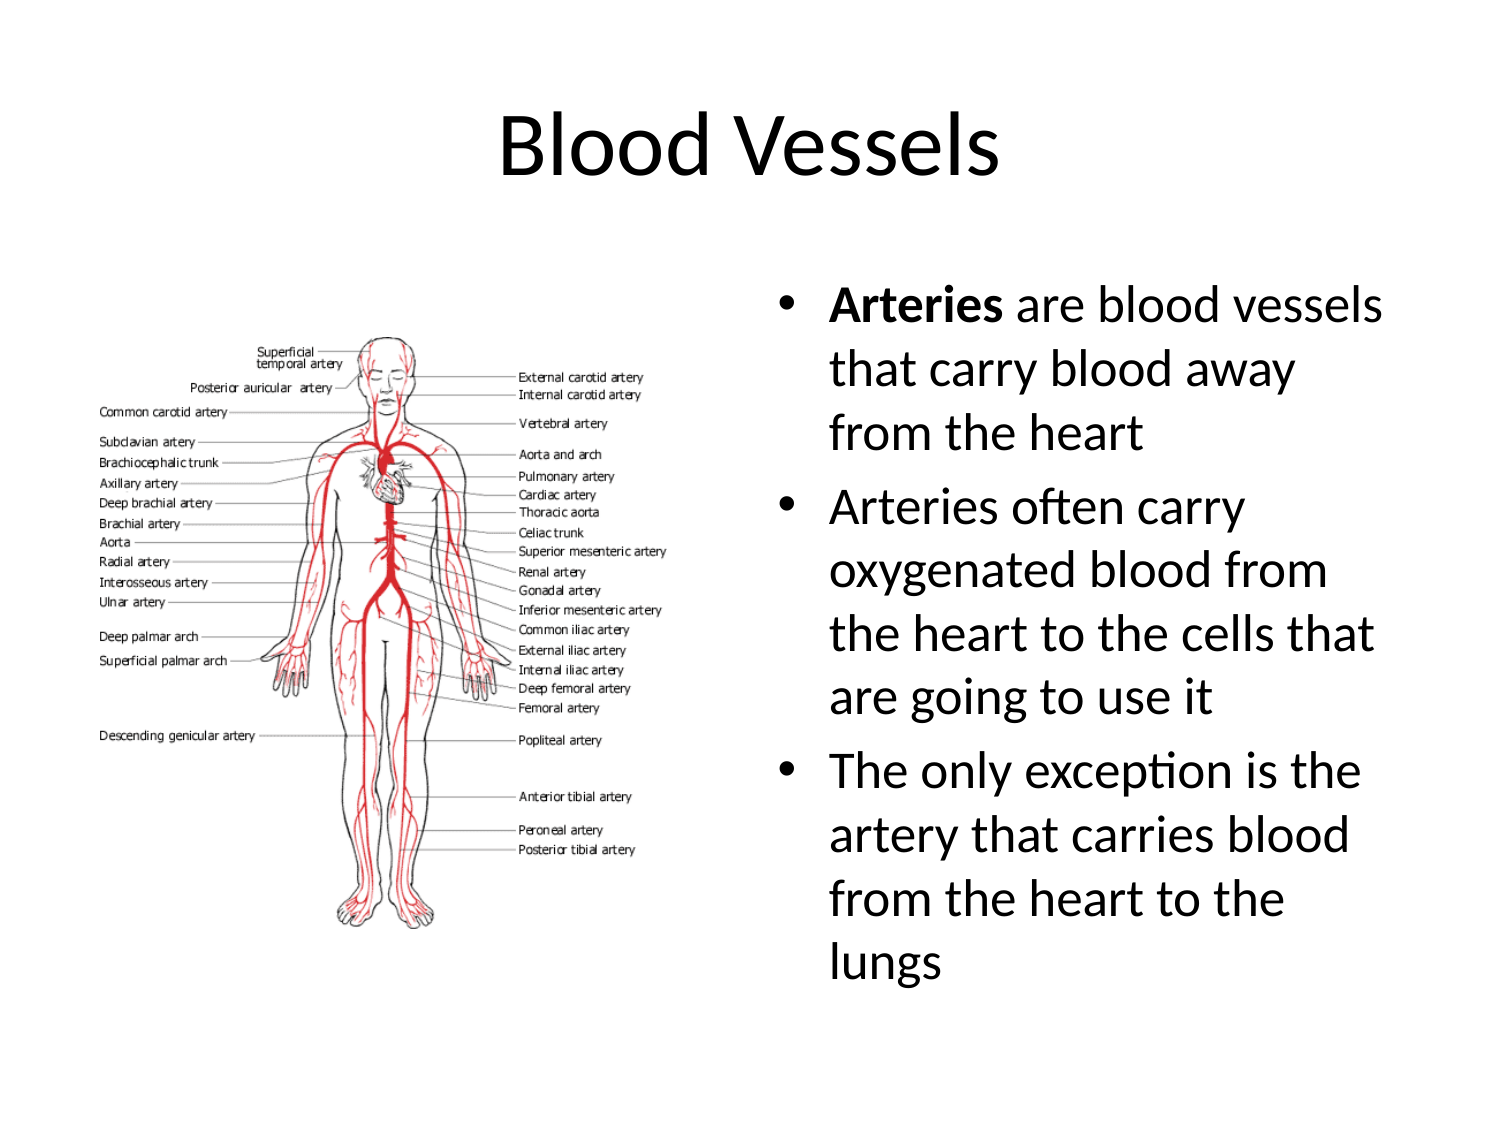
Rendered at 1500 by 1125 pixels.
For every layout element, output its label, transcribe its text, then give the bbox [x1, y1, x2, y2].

picture [99, 337, 676, 929]
title Blood Vessels [75, 45, 1425, 233]
list Arteries are blood vessels that carry blood away from the heart Arteries often carry oxygenated blood from the heart to the cells that are going to use it The only exception is the artery that carries blood from the heart to the lungs [762, 262, 1425, 1005]
